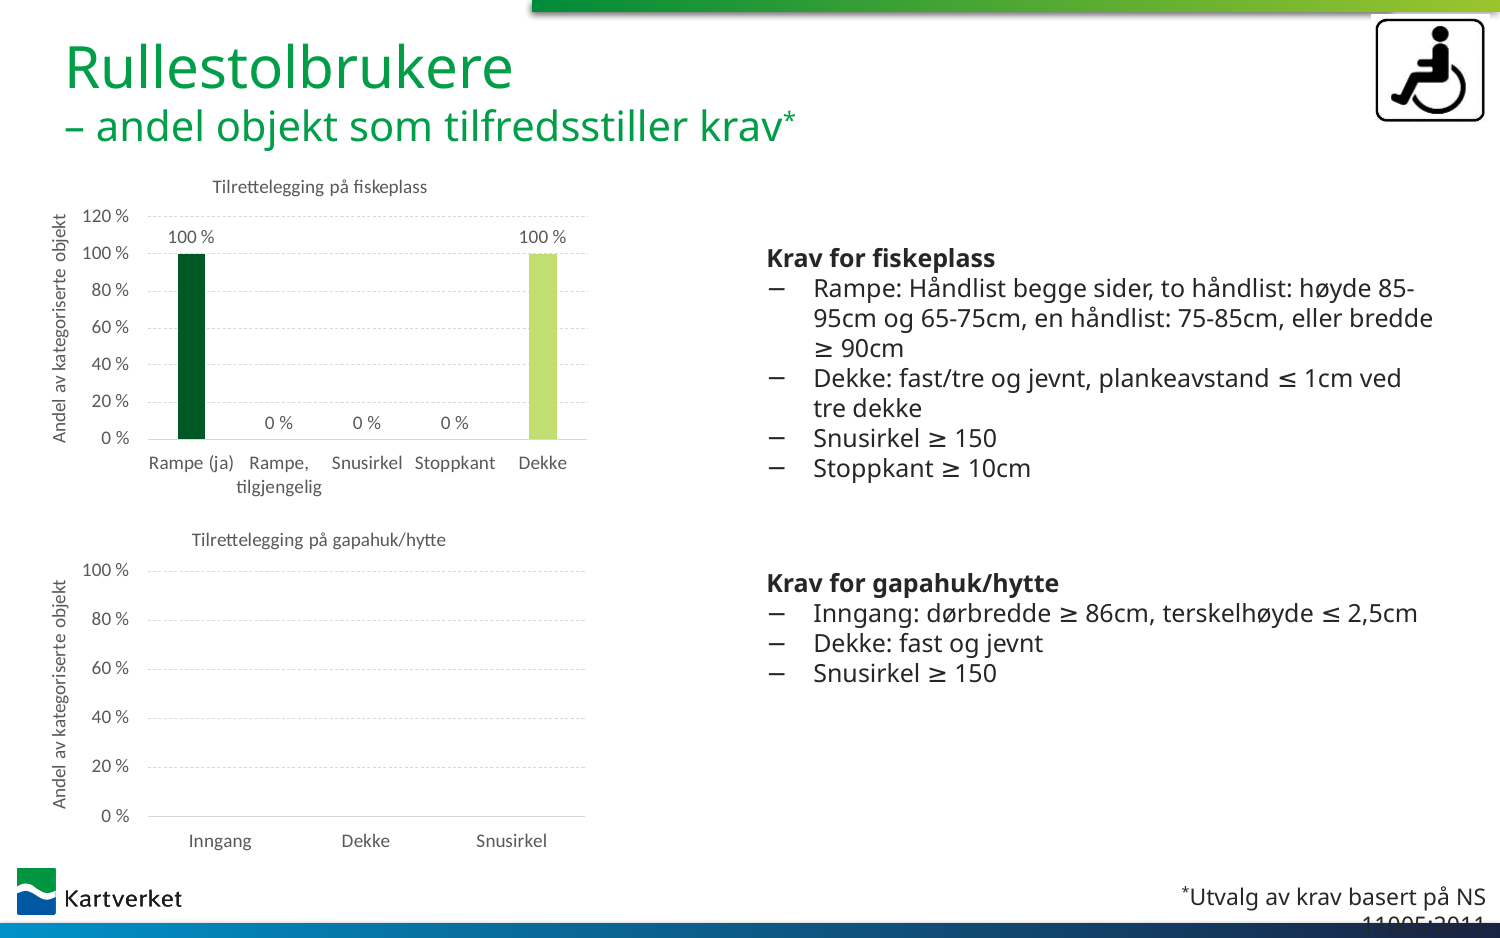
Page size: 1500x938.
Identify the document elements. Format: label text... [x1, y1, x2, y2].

picture [1371, 13, 1491, 127]
picture [41, 520, 596, 859]
picture [41, 166, 598, 505]
text_box Krav for fiskeplass Rampe: Håndlist begge sider, to håndlist: høyde 85-95cm og 65-75cm, en håndlist: 75-85cm, eller bredde ≥ 90cm Dekke: fast/tre og jevnt, plankeavstand ≤ 1cm ved tre dekke Snusirkel ≥ 150 Stoppkant ≥ 10cm [751, 235, 1452, 490]
text_box Krav for gapahuk/hytte Inngang: dørbredde ≥ 86cm, terskelhøyde ≤ 2,5cm Dekke: fast og jevnt Snusirkel ≥ 150 [751, 560, 1452, 695]
text_box *Utvalg av krav basert på NS 11005:2011 [1068, 873, 1500, 938]
text_box Rullestolbrukere – andel objekt som tilfredsstiller krav* [49, 29, 1431, 158]
